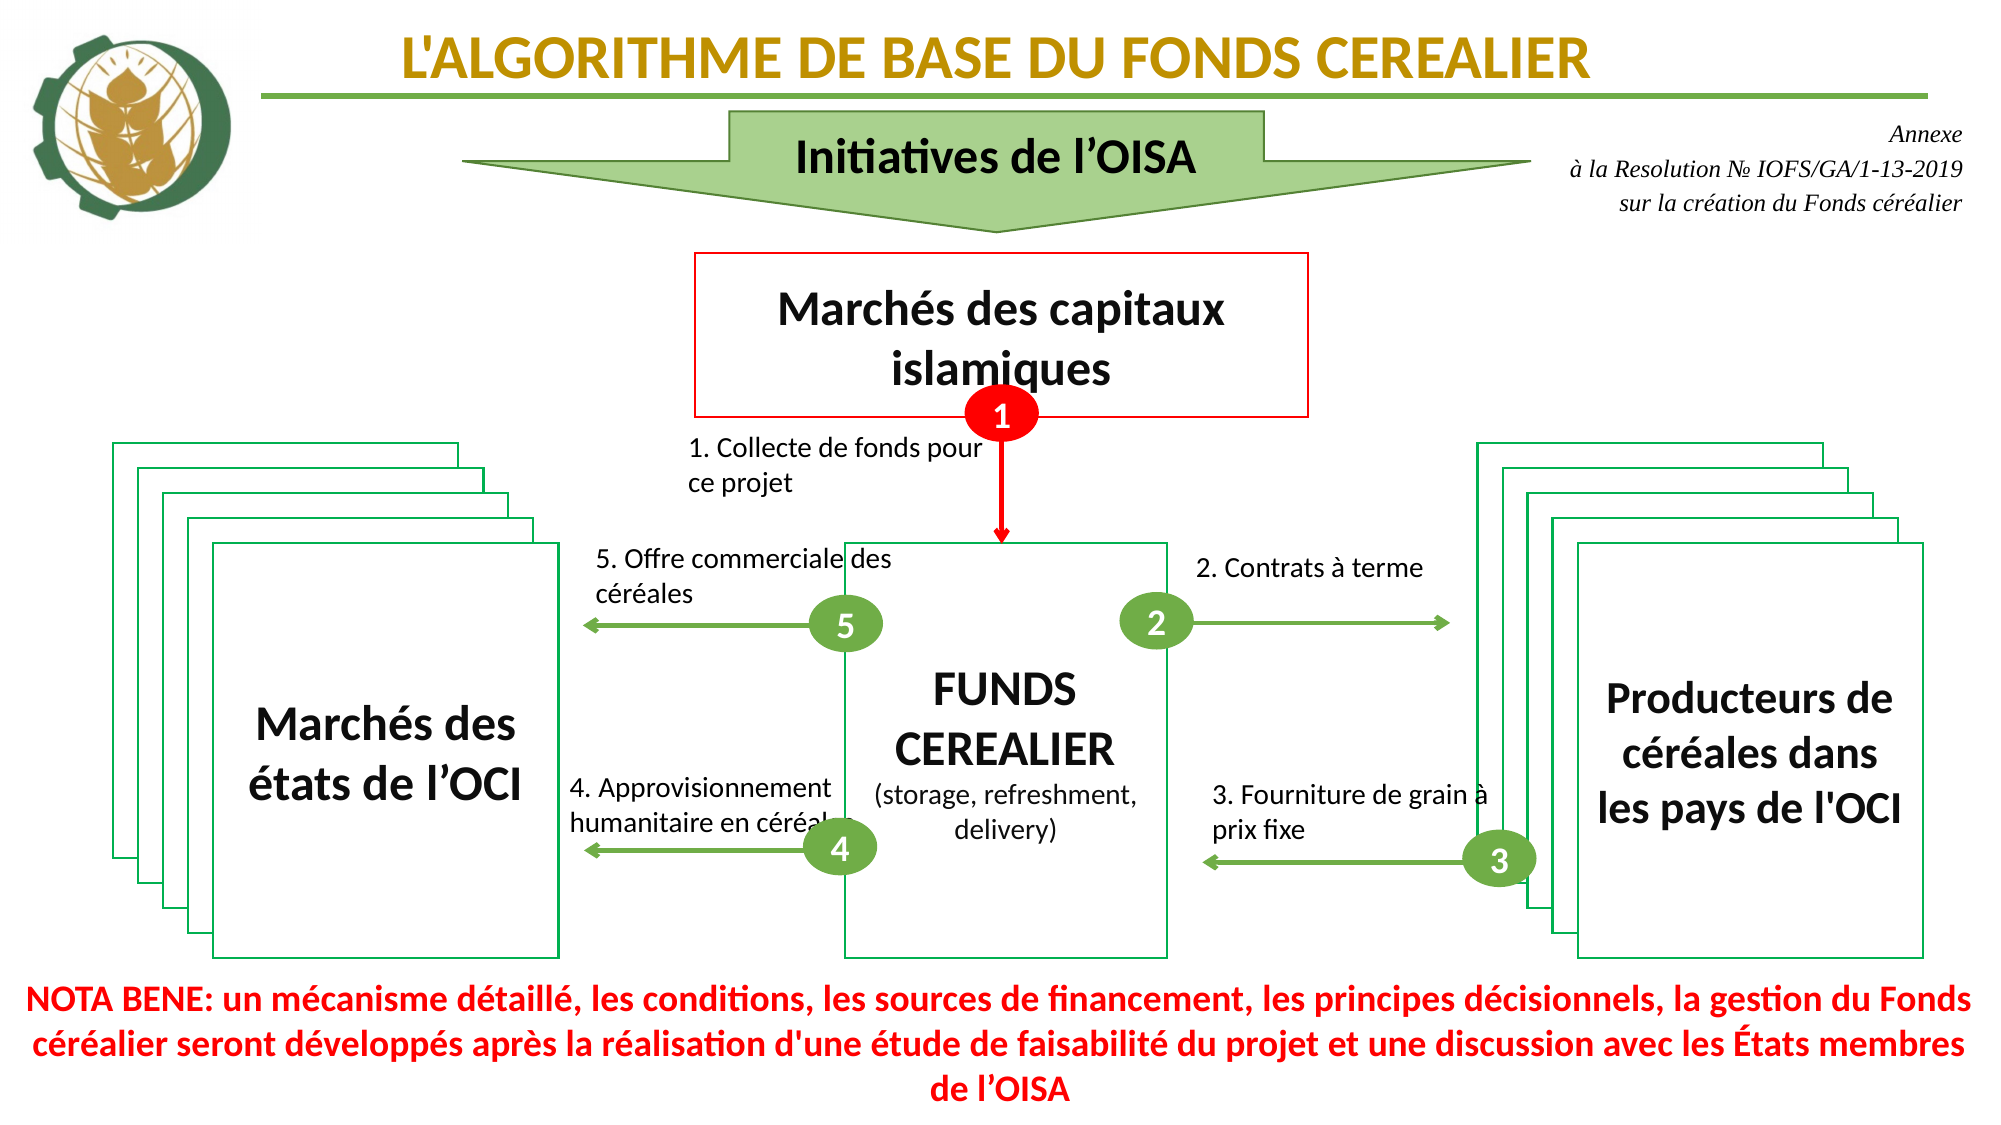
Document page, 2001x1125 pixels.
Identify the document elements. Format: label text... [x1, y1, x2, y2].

text_box [162, 492, 509, 909]
text_box L'ALGORITHME DE BASE DU FONDS CEREALIER [386, 8, 1953, 98]
text_box 2. Contrats à terme [1181, 541, 1512, 591]
text_box [1551, 517, 1899, 934]
text_box NOTA BENE: un mécanisme détaillé, les conditions, les sources de financement, les principes décisionnels, la gestion du Fonds céréalier seront développés après la réalisation d'une étude de faisabilité du projet et une discussion avec les États membres de l’OISA [0, 966, 2000, 1117]
text_box [1526, 492, 1874, 909]
text_box Initiatives de l’OISA [461, 110, 1067, 234]
text_box 4 [802, 817, 878, 876]
text_box 3. Fourniture de grain à prix fixe [1197, 768, 1528, 853]
text_box [1476, 591, 1502, 768]
text_box 3 [1462, 829, 1537, 888]
text_box Producteurs de céréales dans les pays de l'OCI [1577, 542, 1924, 959]
text_box 2 [1119, 591, 1194, 650]
text_box 5 [808, 594, 884, 653]
text_box [112, 442, 459, 859]
text_box [187, 517, 534, 934]
text_box FUNDS CEREALIER (storage, refreshment, delivery) [844, 542, 1168, 959]
text_box 1. Collecte de fonds pour ce projet [673, 421, 1001, 506]
text_box 5. Offre commerciale des céréales [580, 531, 912, 617]
text_box [137, 467, 485, 884]
text_box Annexe à la Resolution № IOFS/GA/1-13-2019 sur la création du Fonds céréalier [977, 110, 1978, 224]
text_box [1502, 467, 1849, 768]
text_box 1 [964, 384, 1039, 442]
picture [0, 0, 262, 244]
text_box 4. Approvisionnement humanitaire en céréales [554, 761, 886, 846]
text_box Marchés des états de l’OCI [212, 542, 560, 959]
text_box [1476, 442, 1824, 541]
text_box Marchés des capitaux islamiques [694, 252, 1309, 418]
